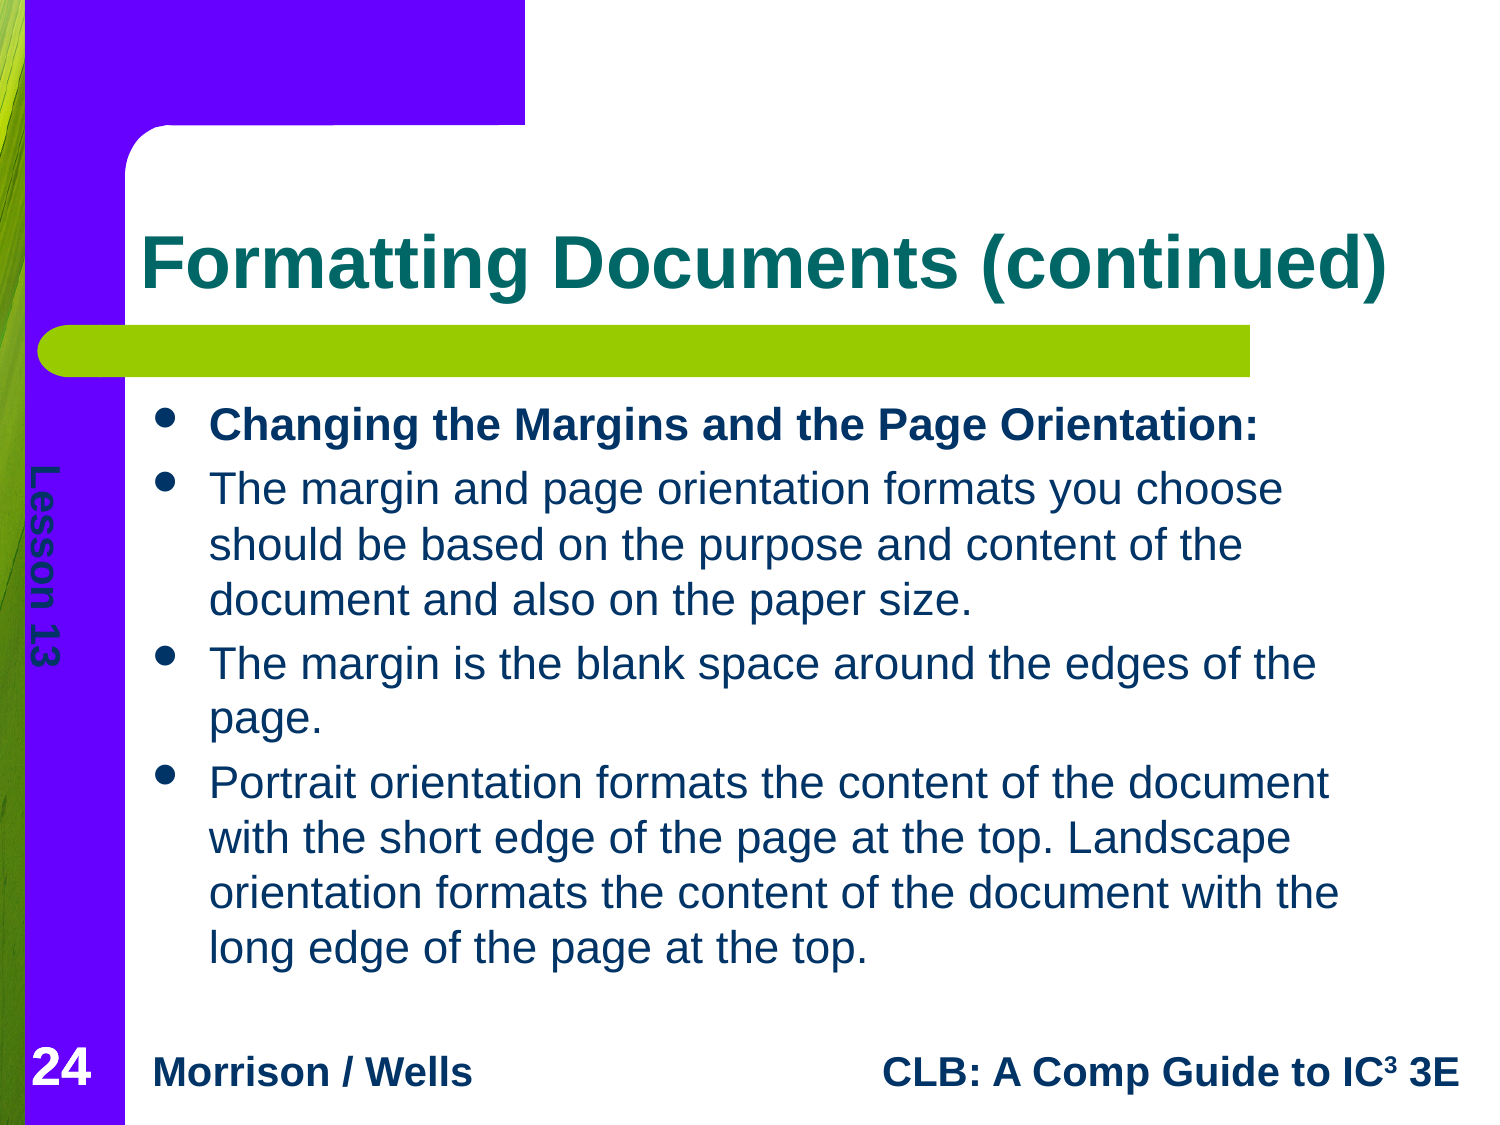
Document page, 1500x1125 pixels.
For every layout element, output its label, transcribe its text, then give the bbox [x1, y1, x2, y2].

picture [0, 0, 25, 1125]
list Changing the Margins and the Page Orientation: The margin and page orientation formats you choose should be based on the purpose and content of the document and also on the paper size. The margin is the blank space around the edges of the page. Portrait orientation formats the content of the document with the short edge of the page at the top. Landscape orientation formats the content of the document with the long edge of the page at the top. [137, 387, 1388, 1013]
text_box 24 [13, 1023, 111, 1105]
title Formatting Documents (continued) [124, 124, 1426, 313]
